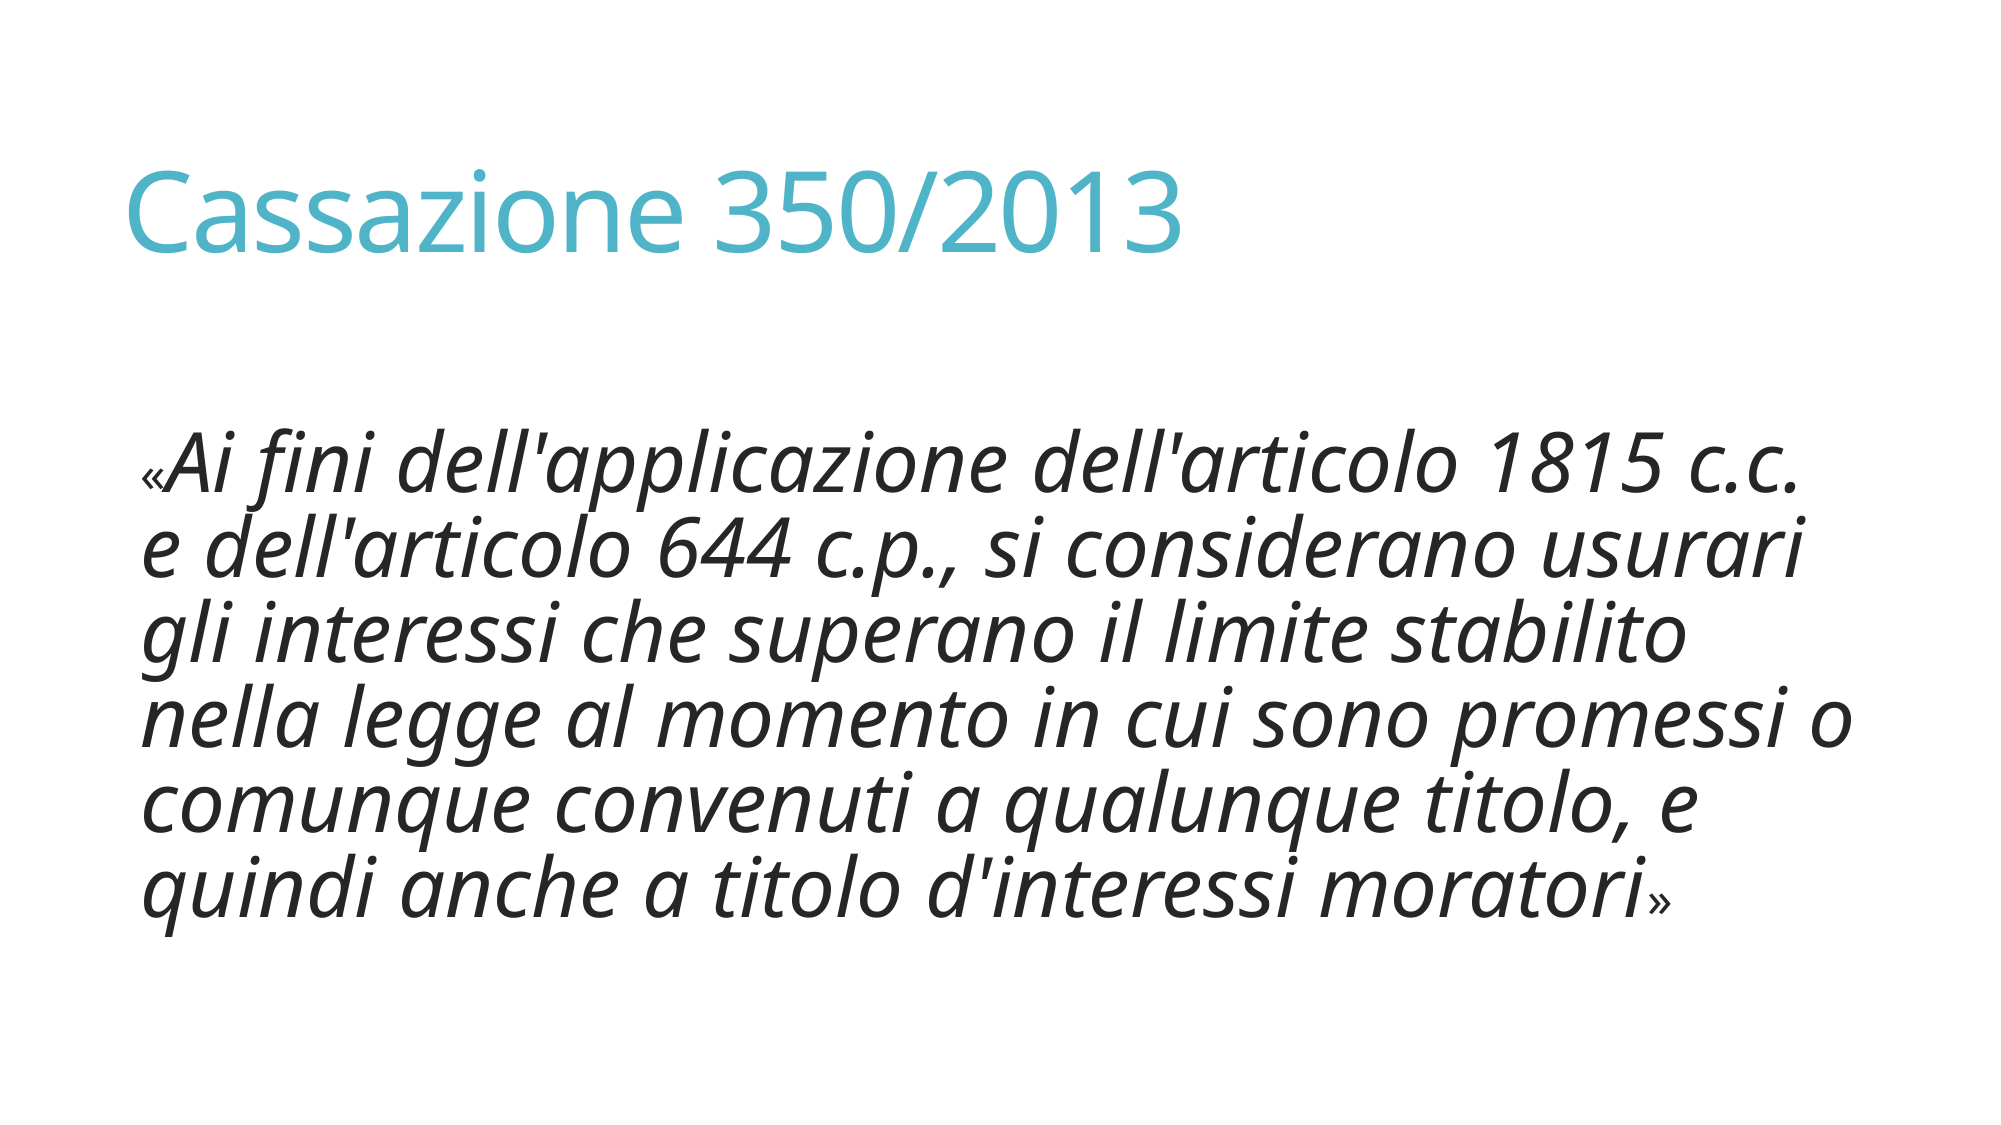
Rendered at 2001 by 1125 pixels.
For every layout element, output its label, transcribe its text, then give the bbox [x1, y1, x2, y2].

list «Ai fini dell'applicazione dell'articolo 1815 c.c. e dell'articolo 644 c.p., si considerano usurari gli interessi che superano il limite stabilito nella legge al momento in cui sono promessi o comunque convenuti a qualunque titolo, e quindi anche a titolo d'interessi moratori» [110, 329, 1876, 949]
title Cassazione 350/2013 [107, 82, 1875, 354]
